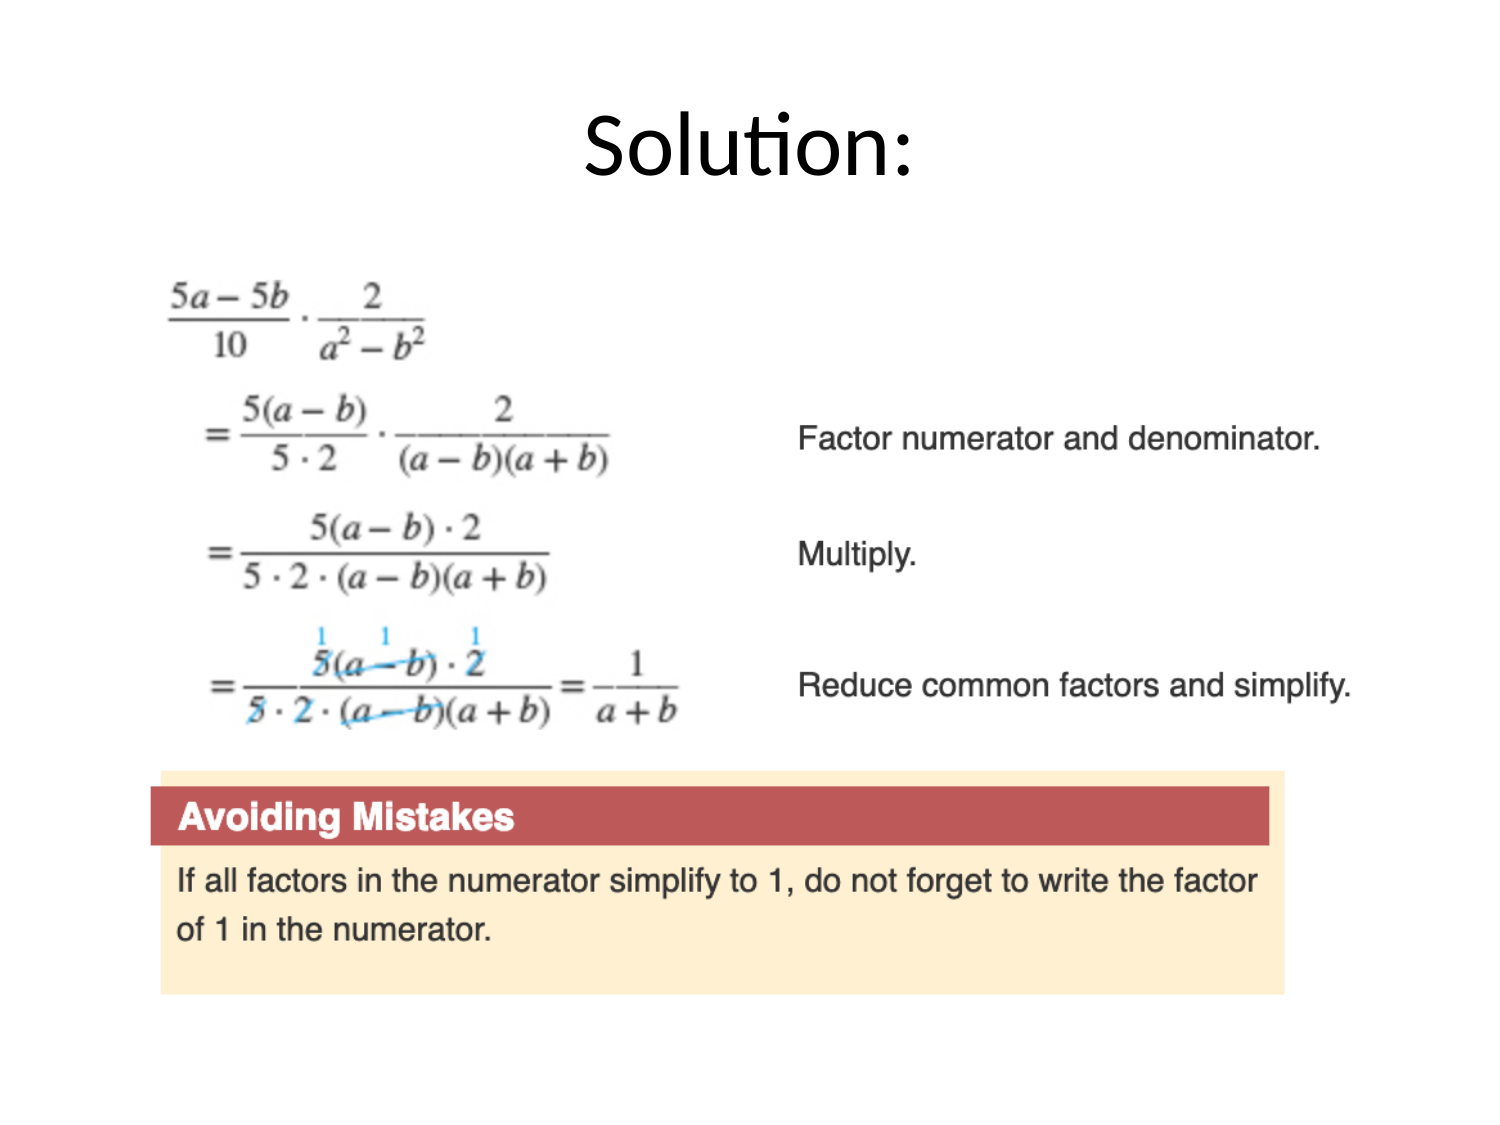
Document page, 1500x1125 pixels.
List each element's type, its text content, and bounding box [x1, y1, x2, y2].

title Solution: [75, 45, 1425, 233]
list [74, 262, 1426, 1006]
